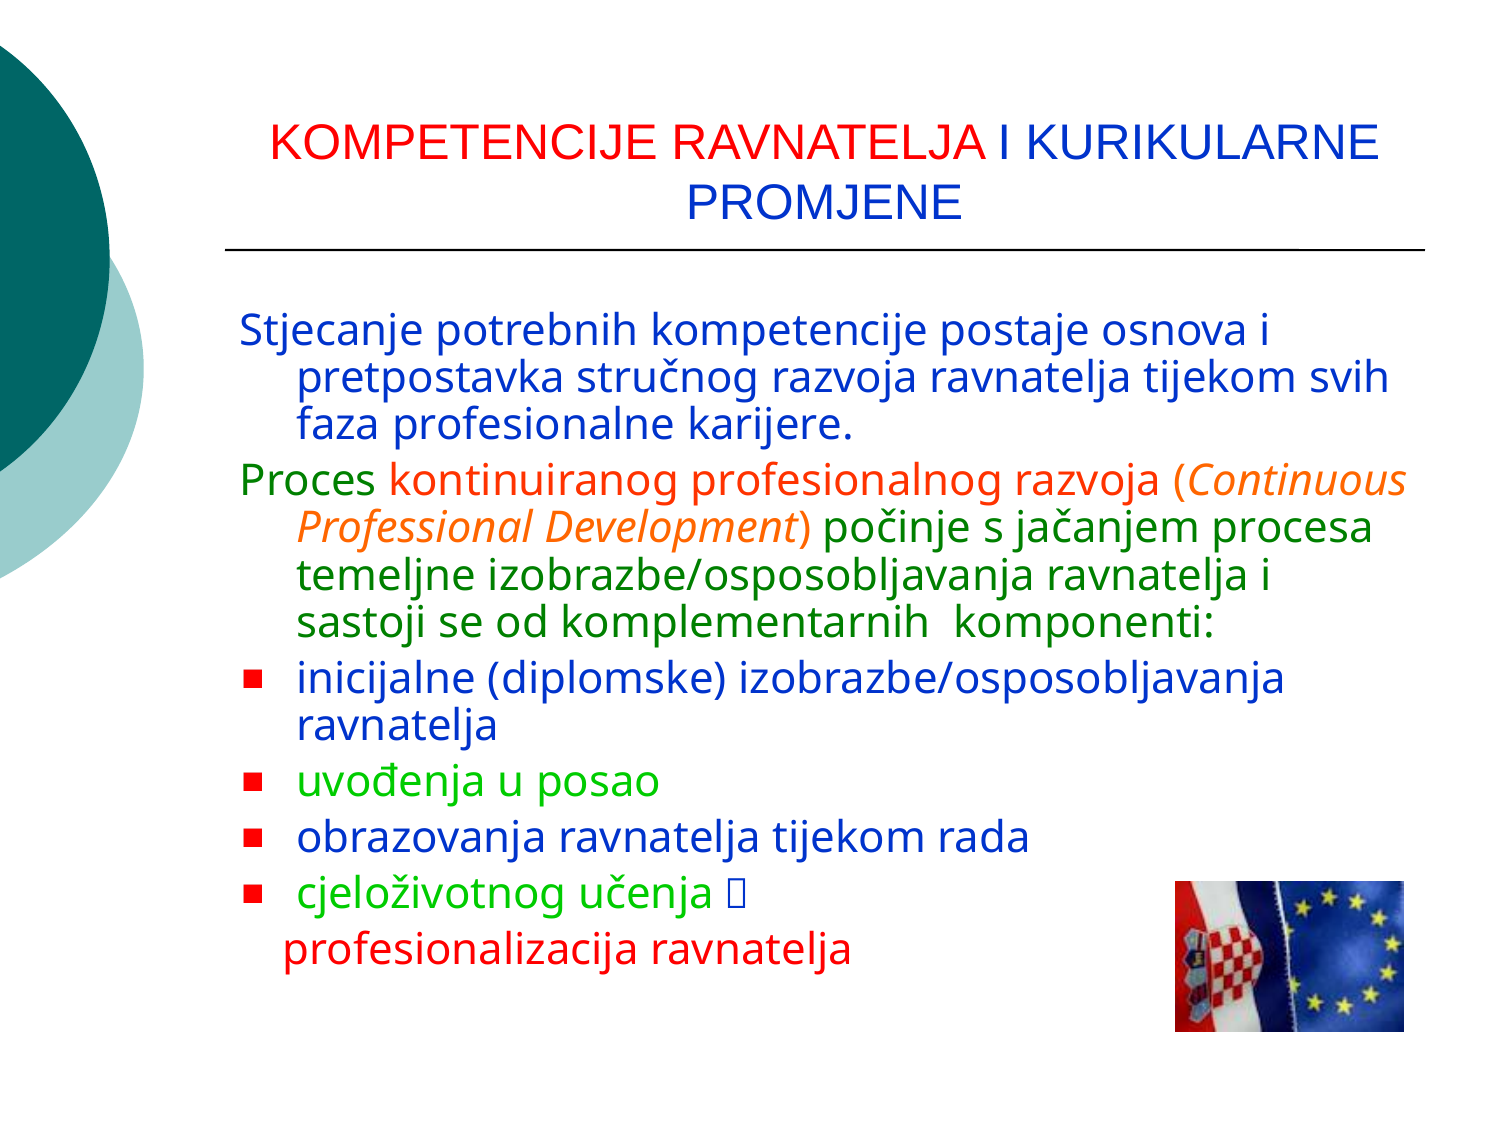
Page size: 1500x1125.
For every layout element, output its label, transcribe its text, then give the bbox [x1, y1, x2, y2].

picture [239, 880, 262, 903]
title KOMPETENCIJE RAVNATELJA I KURIKULARNE PROMJENE [224, 49, 1425, 238]
picture [239, 768, 262, 791]
picture [1174, 881, 1404, 1032]
picture [239, 665, 262, 688]
list Stjecanje potrebnih kompetencije postaje osnova i pretpostavka stručnog razvoja ravnatelja tijekom svih faza profesionalne karijere. Proces kontinuiranog profesionalnog razvoja (Continuous Professional Development) počinje s jačanjem procesa temeljne izobrazbe/osposobljavanja ravnatelja i sastoji se od komplementarnih komponenti: inicijalne (diplomske) izobrazbe/osposobljavanja ravnatelja uvođenja u posao obrazovanja ravnatelja tijekom rada cjeloživotnog učenja  profesionalizacija ravnatelja [224, 299, 1425, 830]
picture [239, 824, 262, 847]
